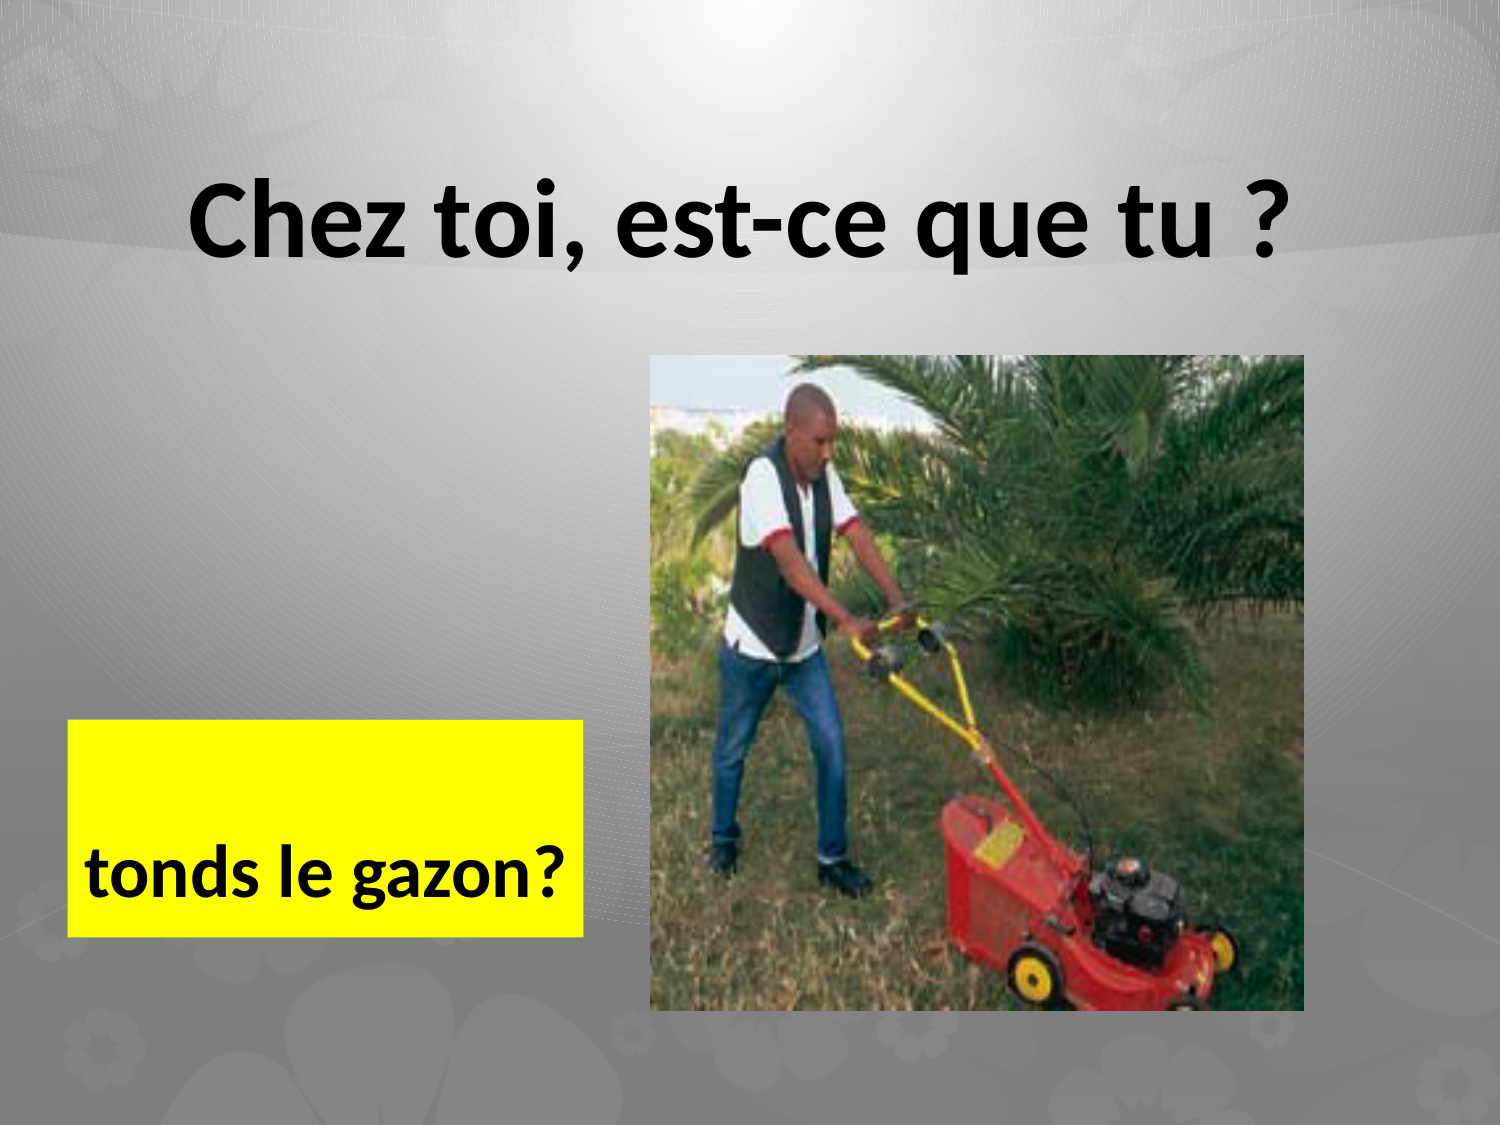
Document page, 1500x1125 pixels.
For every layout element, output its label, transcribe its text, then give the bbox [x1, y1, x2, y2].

picture [0, 0, 1500, 1125]
title Chez toi, est-ce que tu ? [132, 88, 1377, 291]
subtitle tonds le gazon? [67, 719, 584, 938]
